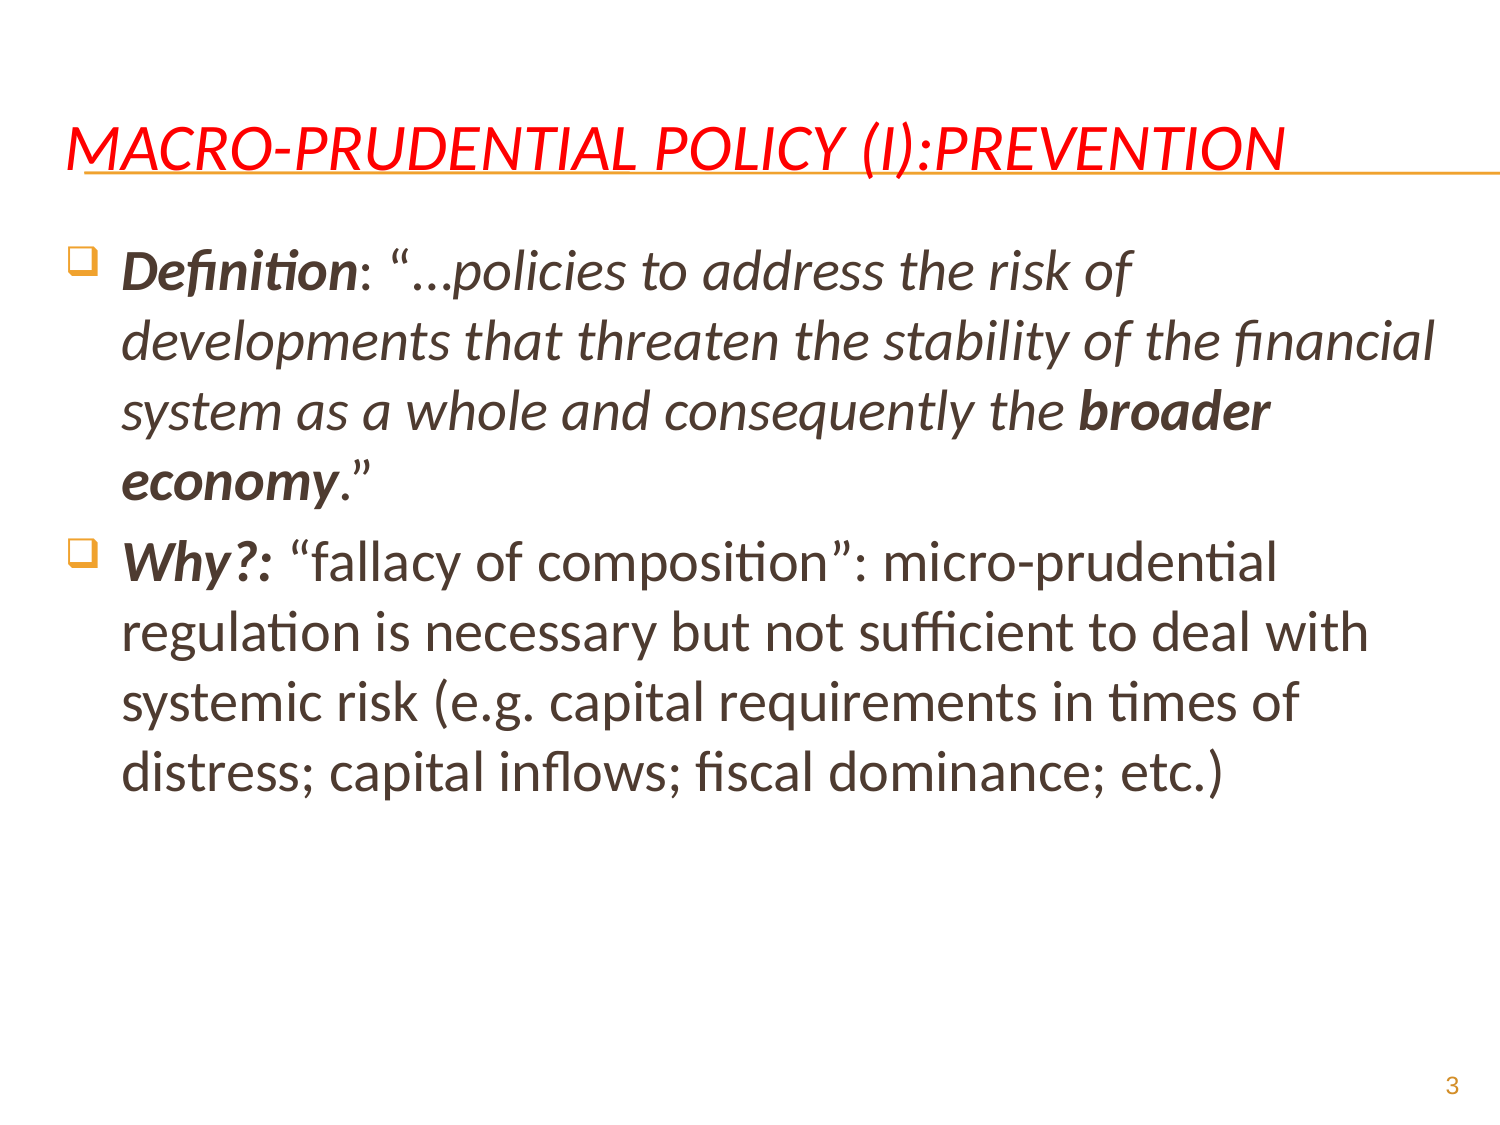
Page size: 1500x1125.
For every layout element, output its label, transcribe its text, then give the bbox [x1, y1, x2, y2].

title macro-prudential policy (I):prevention [50, 75, 1475, 213]
slide_number 3 [1350, 1061, 1475, 1103]
list Definition: “…policies to address the risk of developments that threaten the stability of the financial system as a whole and consequently the broader economy.” Why?: “fallacy of composition”: micro-prudential regulation is necessary but not sufficient to deal with systemic risk (e.g. capital requirements in times of distress; capital inflows; fiscal dominance; etc.) [50, 224, 1475, 998]
